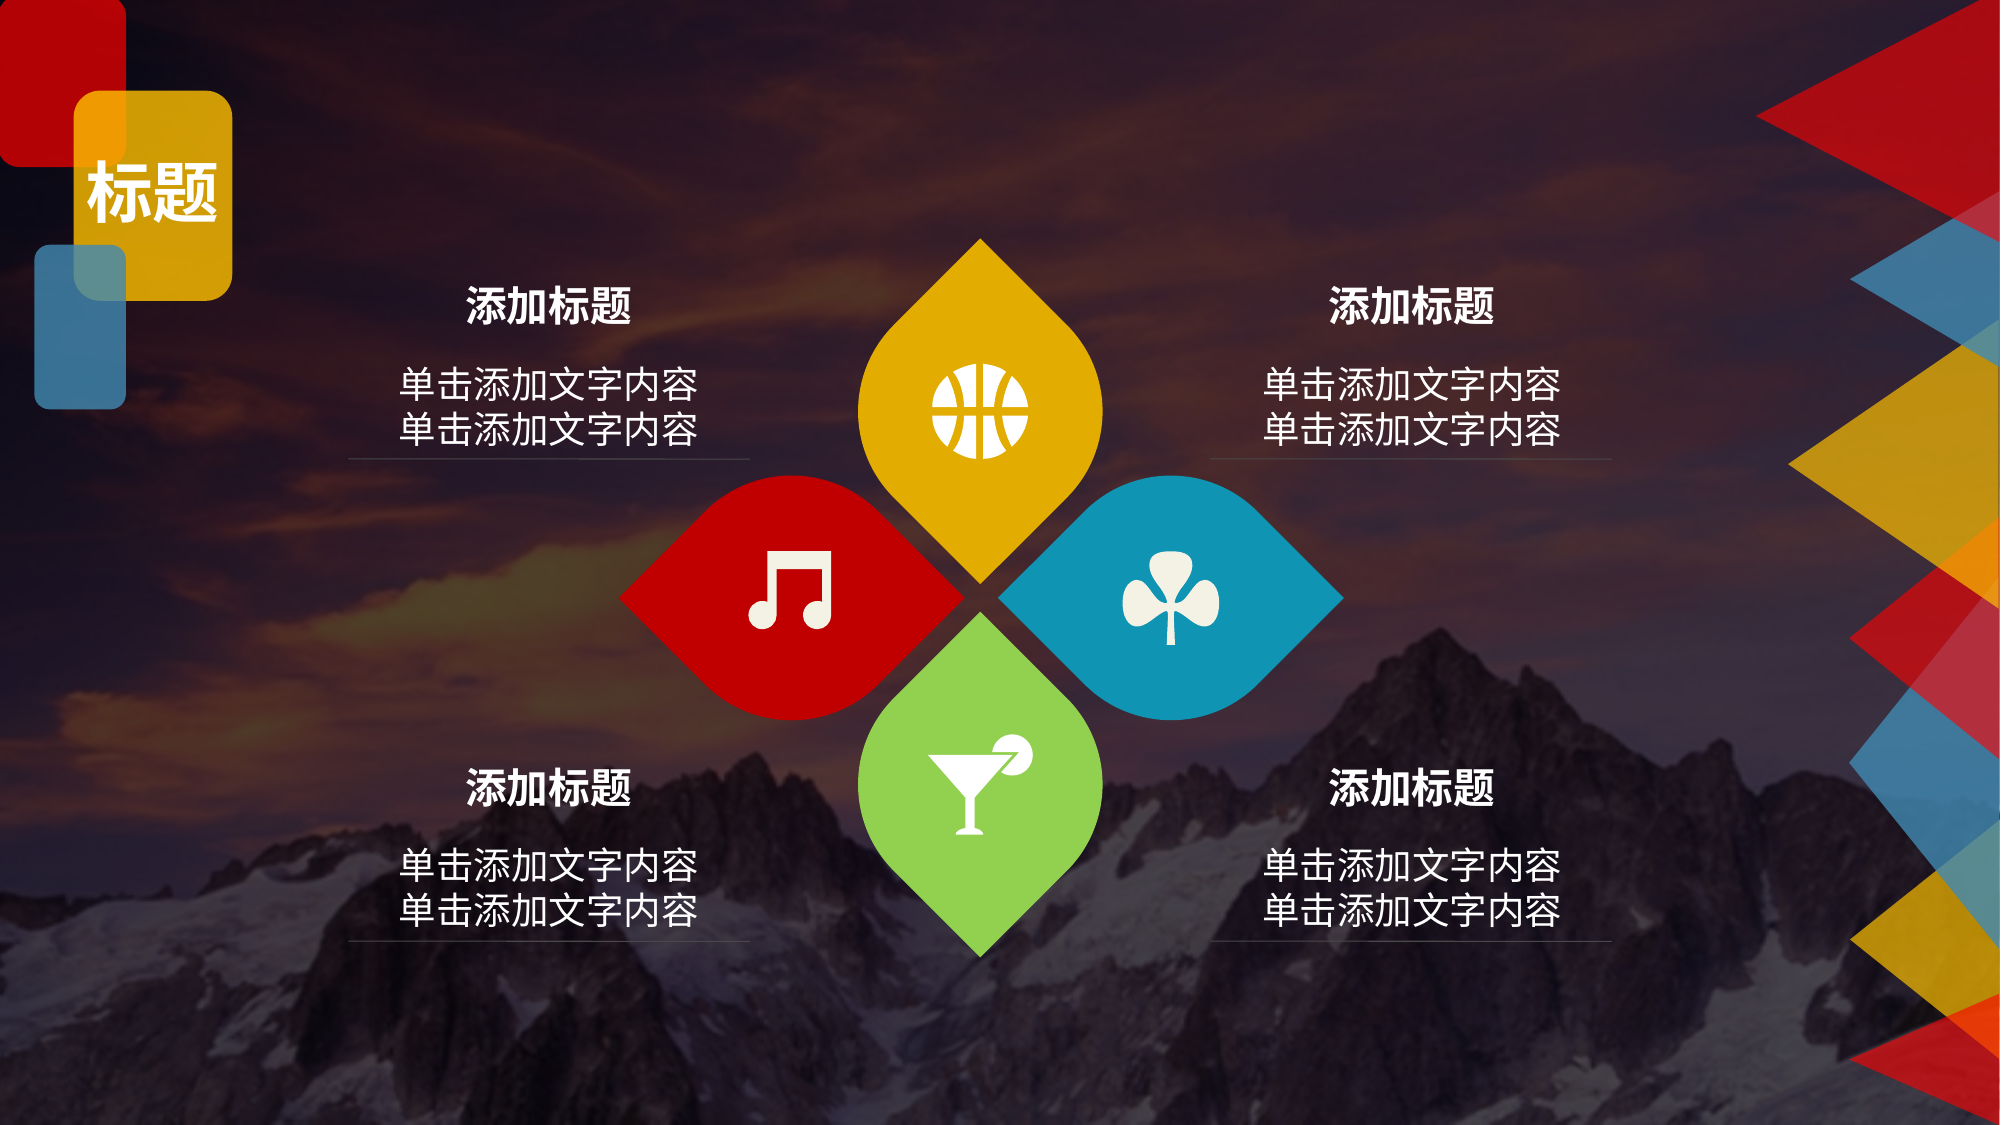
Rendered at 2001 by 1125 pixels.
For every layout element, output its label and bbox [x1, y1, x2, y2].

text_box [927, 734, 1033, 835]
text_box [348, 272, 749, 460]
text_box [932, 363, 1029, 459]
text_box [348, 754, 749, 942]
picture [0, 0, 2000, 1125]
text_box [1211, 754, 1612, 942]
text_box [1211, 272, 1612, 460]
